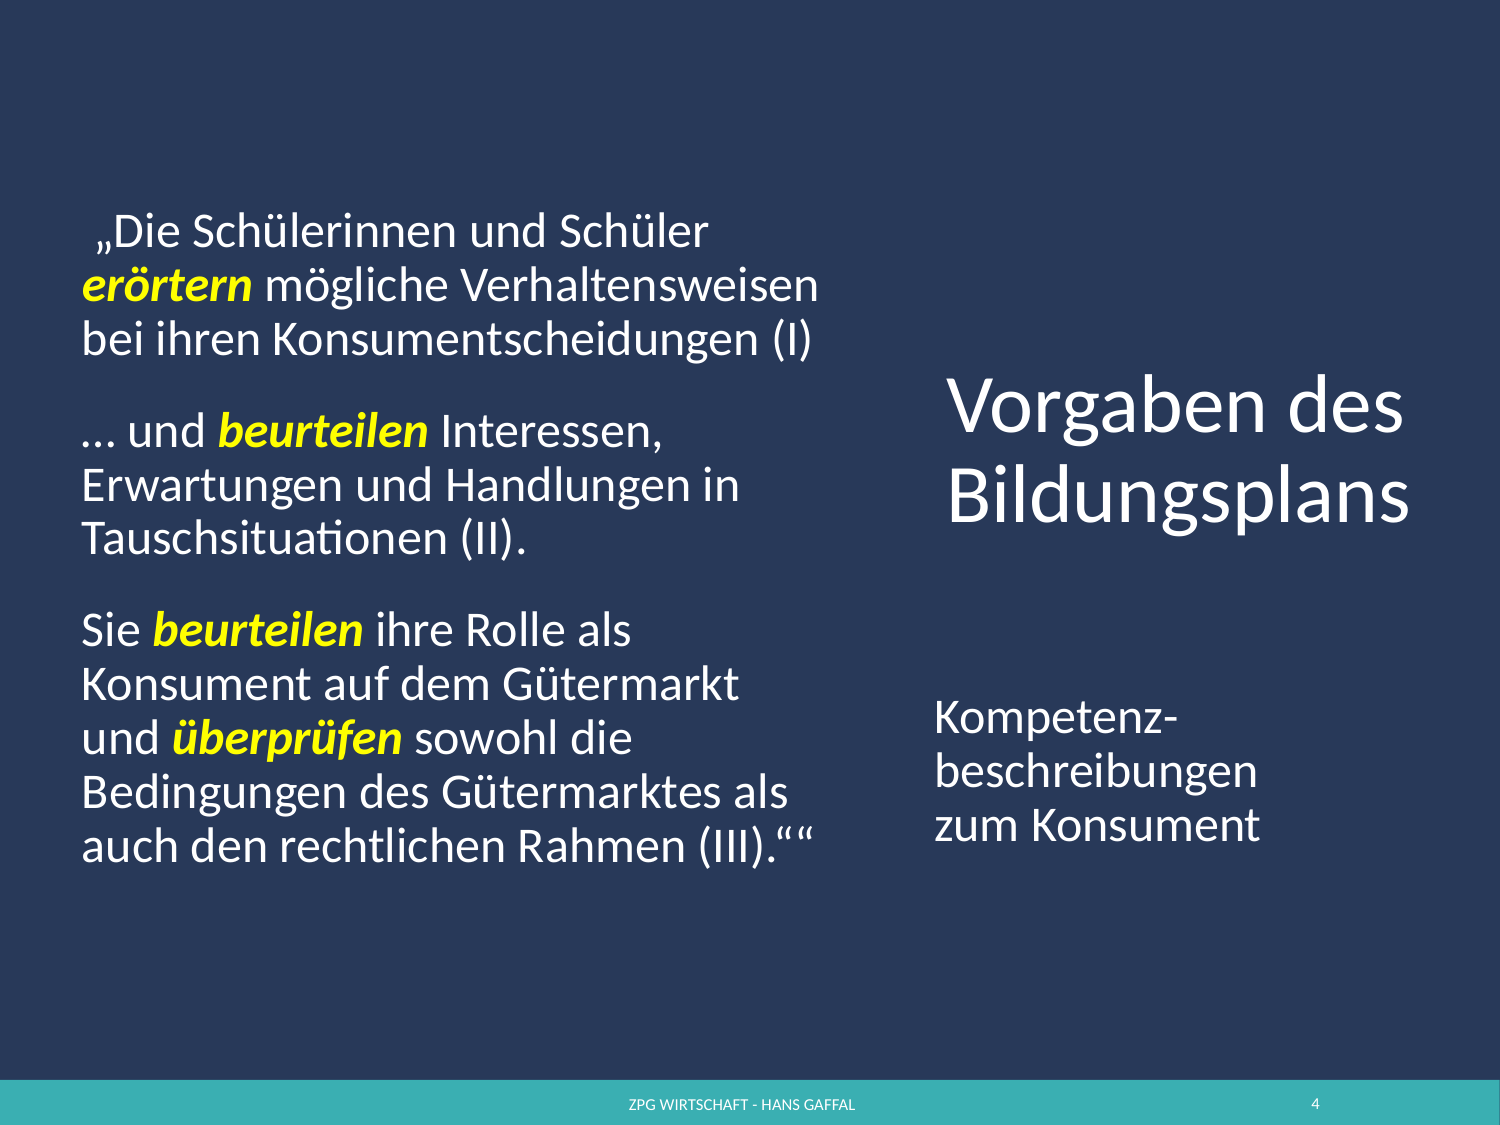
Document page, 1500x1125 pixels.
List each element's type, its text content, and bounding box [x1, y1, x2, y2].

slide_number 4 [1256, 1083, 1336, 1122]
list „Die Schülerinnen und Schüler erörtern mögliche Verhaltensweisen bei ihren Konsumentscheidungen (I) … und beurteilen Interessen, Erwartungen und Handlungen in Tauschsituationen (II). Sie beurteilen ihre Rolle als Konsument auf dem Gütermarkt und überprüfen sowohl die Bedingungen des Gütermarktes als auch den rechtlichen Rahmen (III).““ [59, 197, 838, 901]
list Kompetenz-beschreibungen zum Konsument [919, 682, 1437, 966]
title Vorgaben des Bildungsplans [931, 320, 1449, 648]
footer ZPG Wirtschaft - Hans Gaffal [165, 1083, 1320, 1125]
